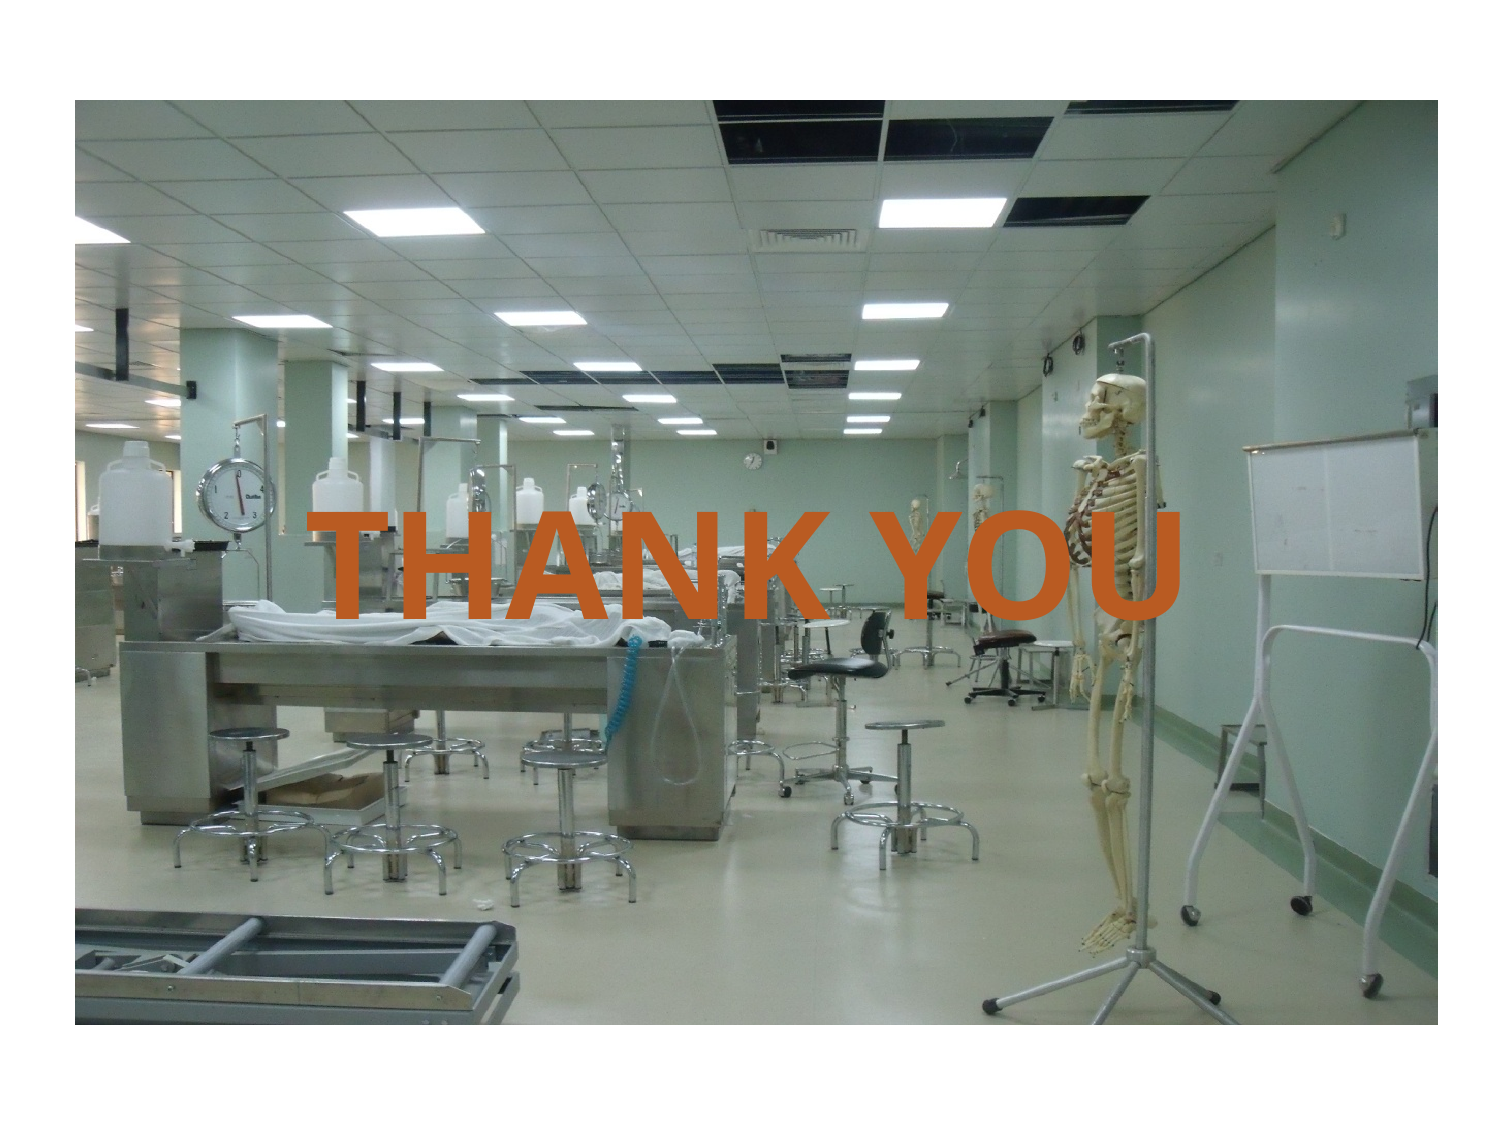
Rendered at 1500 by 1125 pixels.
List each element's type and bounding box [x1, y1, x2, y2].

picture [74, 100, 1438, 1026]
